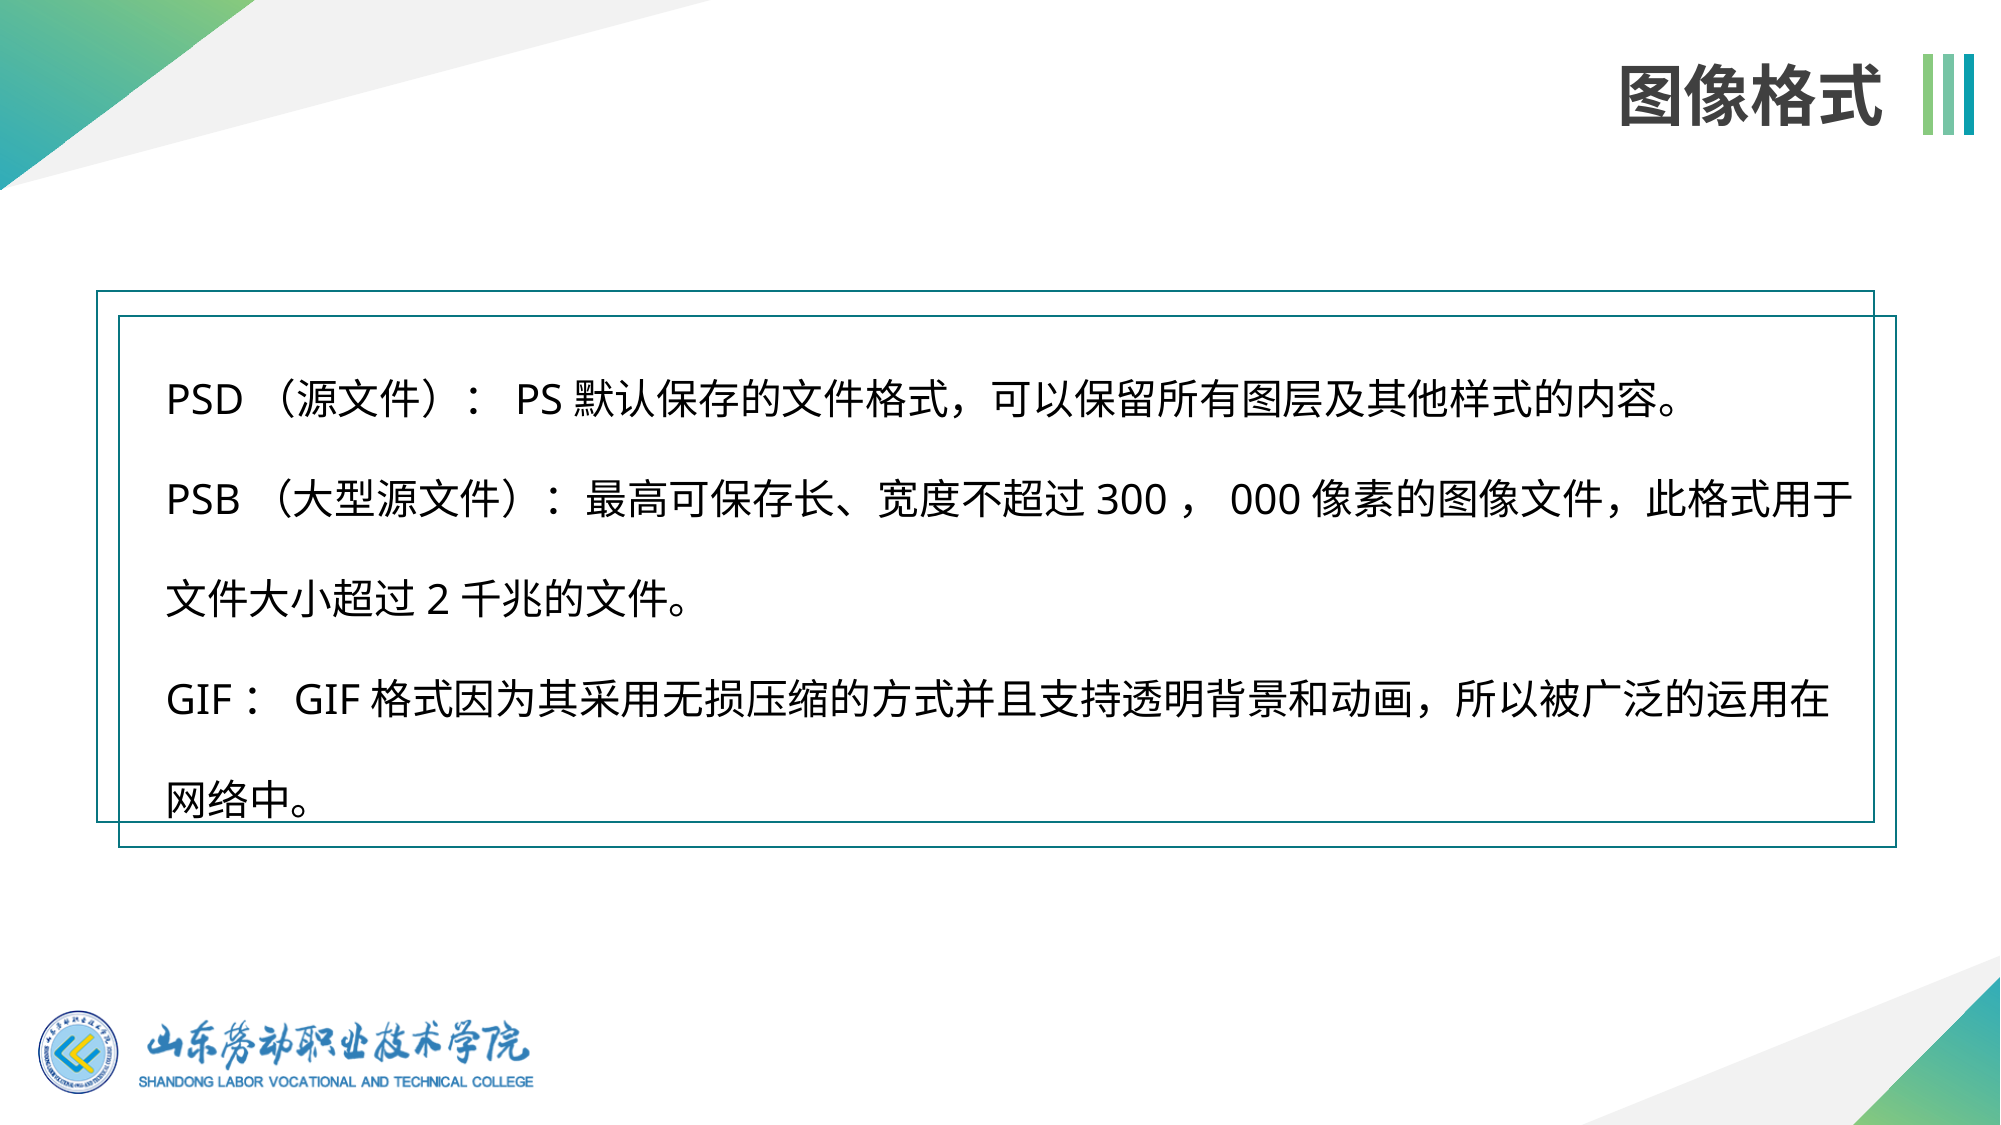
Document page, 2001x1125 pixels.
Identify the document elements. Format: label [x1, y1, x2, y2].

text_box [1928, 54, 1969, 136]
text_box [0, 0, 2000, 1125]
picture [38, 1010, 550, 1094]
